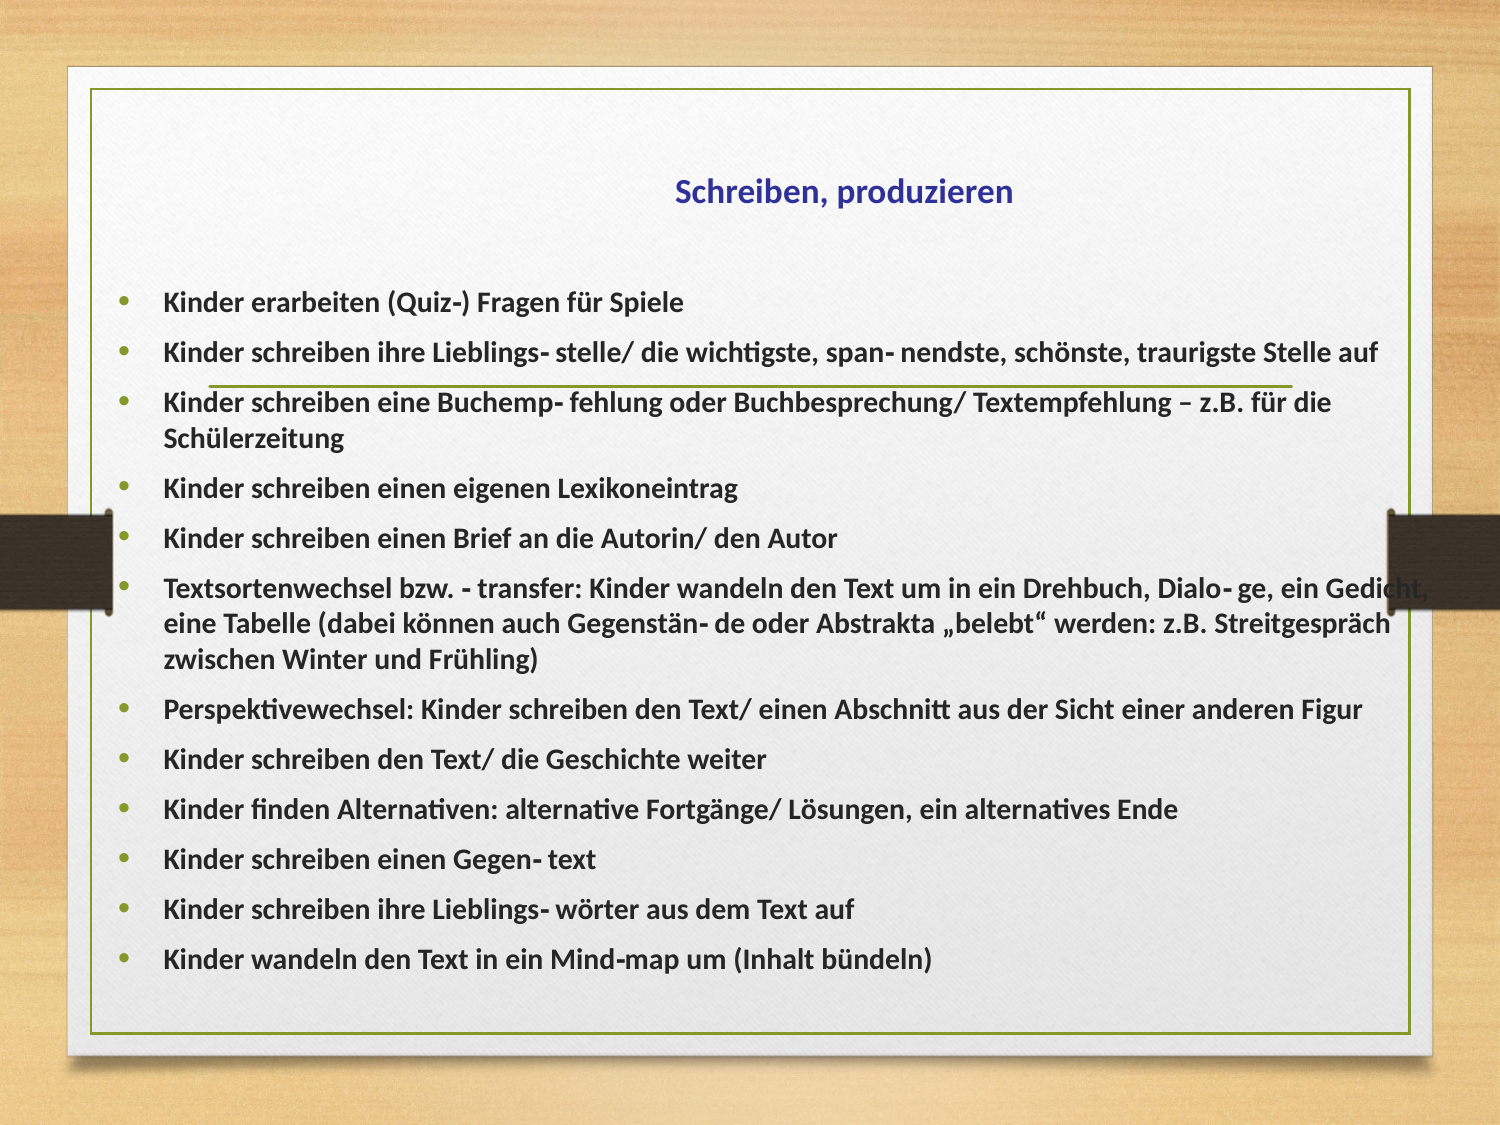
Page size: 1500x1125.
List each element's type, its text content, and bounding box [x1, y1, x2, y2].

picture [0, 0, 1500, 1125]
list Kinder erarbeiten (Quiz‐) Fragen für Spiele Kinder schreiben ihre Lieblings‐ stelle/ die wichtigste, span‐ nendste, schönste, traurigste Stelle auf Kinder schreiben eine Buchemp‐ fehlung oder Buchbesprechung/ Textempfehlung – z.B. für die Schülerzeitung Kinder schreiben einen eigenen Lexikoneintrag Kinder schreiben einen Brief an die Autorin/ den Autor Textsortenwechsel bzw. ‐ transfer: Kinder wandeln den Text um in ein Drehbuch, Dialo‐ ge, ein Gedicht, eine Tabelle (dabei können auch Gegenstän‐ de oder Abstrakta „belebt“ werden: z.B. Streitgespräch zwischen Winter und Frühling) Perspektivewechsel: Kinder schreiben den Text/ einen Abschnitt aus der Sicht einer anderen Figur Kinder schreiben den Text/ die Geschichte weiter Kinder finden Alternativen: alternative Fortgänge/ Lösungen, ein alternatives Ende Kinder schreiben einen Gegen‐ text Kinder schreiben ihre Lieblings‐ wörter aus dem Text auf Kinder wandeln den Text in ein Mind‐map um (Inhalt bündeln) [103, 275, 1483, 985]
title Schreiben, produzieren [300, 160, 1397, 275]
